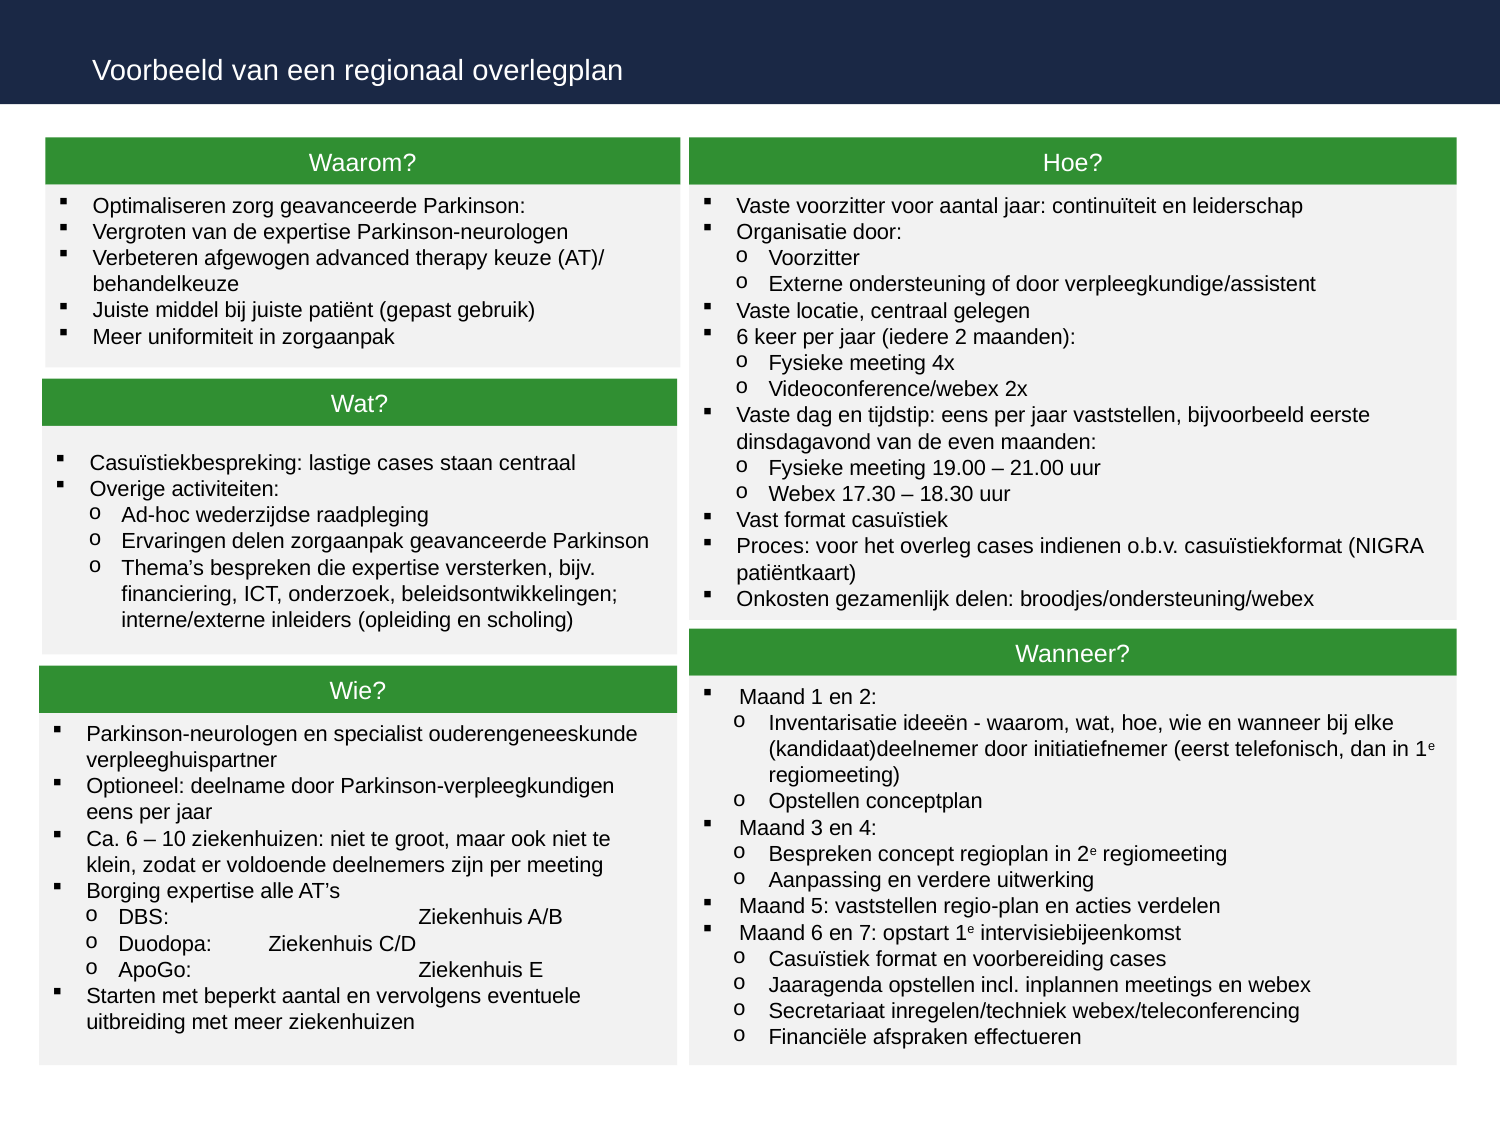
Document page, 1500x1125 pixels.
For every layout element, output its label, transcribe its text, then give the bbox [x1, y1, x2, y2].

list Voorbeeld van een regionaal overlegplan [92, 41, 1113, 91]
text_box Optimaliseren zorg geavanceerde Parkinson: Vergroten van de expertise Parkinson-neurologen Verbeteren afgewogen advanced therapy keuze (AT)/ behandelkeuze Juiste middel bij juiste patiënt (gepast gebruik) Meer uniformiteit in zorgaanpak [45, 184, 681, 368]
text_box Hoe? [689, 137, 1457, 184]
text_box Wanneer? [689, 628, 1457, 675]
text_box Parkinson-neurologen en specialist ouderengeneeskunde verpleeghuispartner Optioneel: deelname door Parkinson-verpleegkundigen eens per jaar Ca. 6 – 10 ziekenhuizen: niet te groot, maar ook niet te klein, zodat er voldoende deelnemers zijn per meeting Borging expertise alle AT’s DBS: Ziekenhuis A/B Duodopa: Ziekenhuis C/D ApoGo: Ziekenhuis E Starten met beperkt aantal en vervolgens eventuele uitbreiding met meer ziekenhuizen [39, 712, 678, 1066]
text_box Waarom? [45, 137, 681, 184]
text_box Maand 1 en 2: Inventarisatie ideeën - waarom, wat, hoe, wie en wanneer bij elke (kandidaat)deelnemer door initiatiefnemer (eerst telefonisch, dan in 1e regiomeeting) Opstellen conceptplan Maand 3 en 4: Bespreken concept regioplan in 2e regiomeeting Aanpassing en verdere uitwerking Maand 5: vaststellen regio-plan en acties verdelen Maand 6 en 7: opstart 1e intervisiebijeenkomst Casuïstiek format en voorbereiding cases Jaaragenda opstellen incl. inplannen meetings en webex Secretariaat inregelen/techniek webex/teleconferencing Financiële afspraken effectueren [689, 675, 1457, 1066]
text_box Casuïstiekbespreking: lastige cases staan centraal Overige activiteiten: Ad-hoc wederzijdse raadpleging Ervaringen delen zorgaanpak geavanceerde Parkinson Thema’s bespreken die expertise versterken, bijv. financiering, ICT, onderzoek, beleidsontwikkelingen; interne/externe inleiders (opleiding en scholing) [42, 425, 678, 655]
text_box Vaste voorzitter voor aantal jaar: continuïteit en leiderschap Organisatie door: Voorzitter Externe ondersteuning of door verpleegkundige/assistent Vaste locatie, centraal gelegen 6 keer per jaar (iedere 2 maanden): Fysieke meeting 4x Videoconference/webex 2x Vaste dag en tijdstip: eens per jaar vaststellen, bijvoorbeeld eerste dinsdagavond van de even maanden: Fysieke meeting 19.00 – 21.00 uur Webex 17.30 – 18.30 uur Vast format casuïstiek Proces: voor het overleg cases indienen o.b.v. casuïstiekformat (NIGRA patiëntkaart) Onkosten gezamenlijk delen: broodjes/ondersteuning/webex [689, 184, 1457, 620]
text_box Wie? [39, 665, 678, 712]
text_box Wat? [42, 378, 678, 425]
